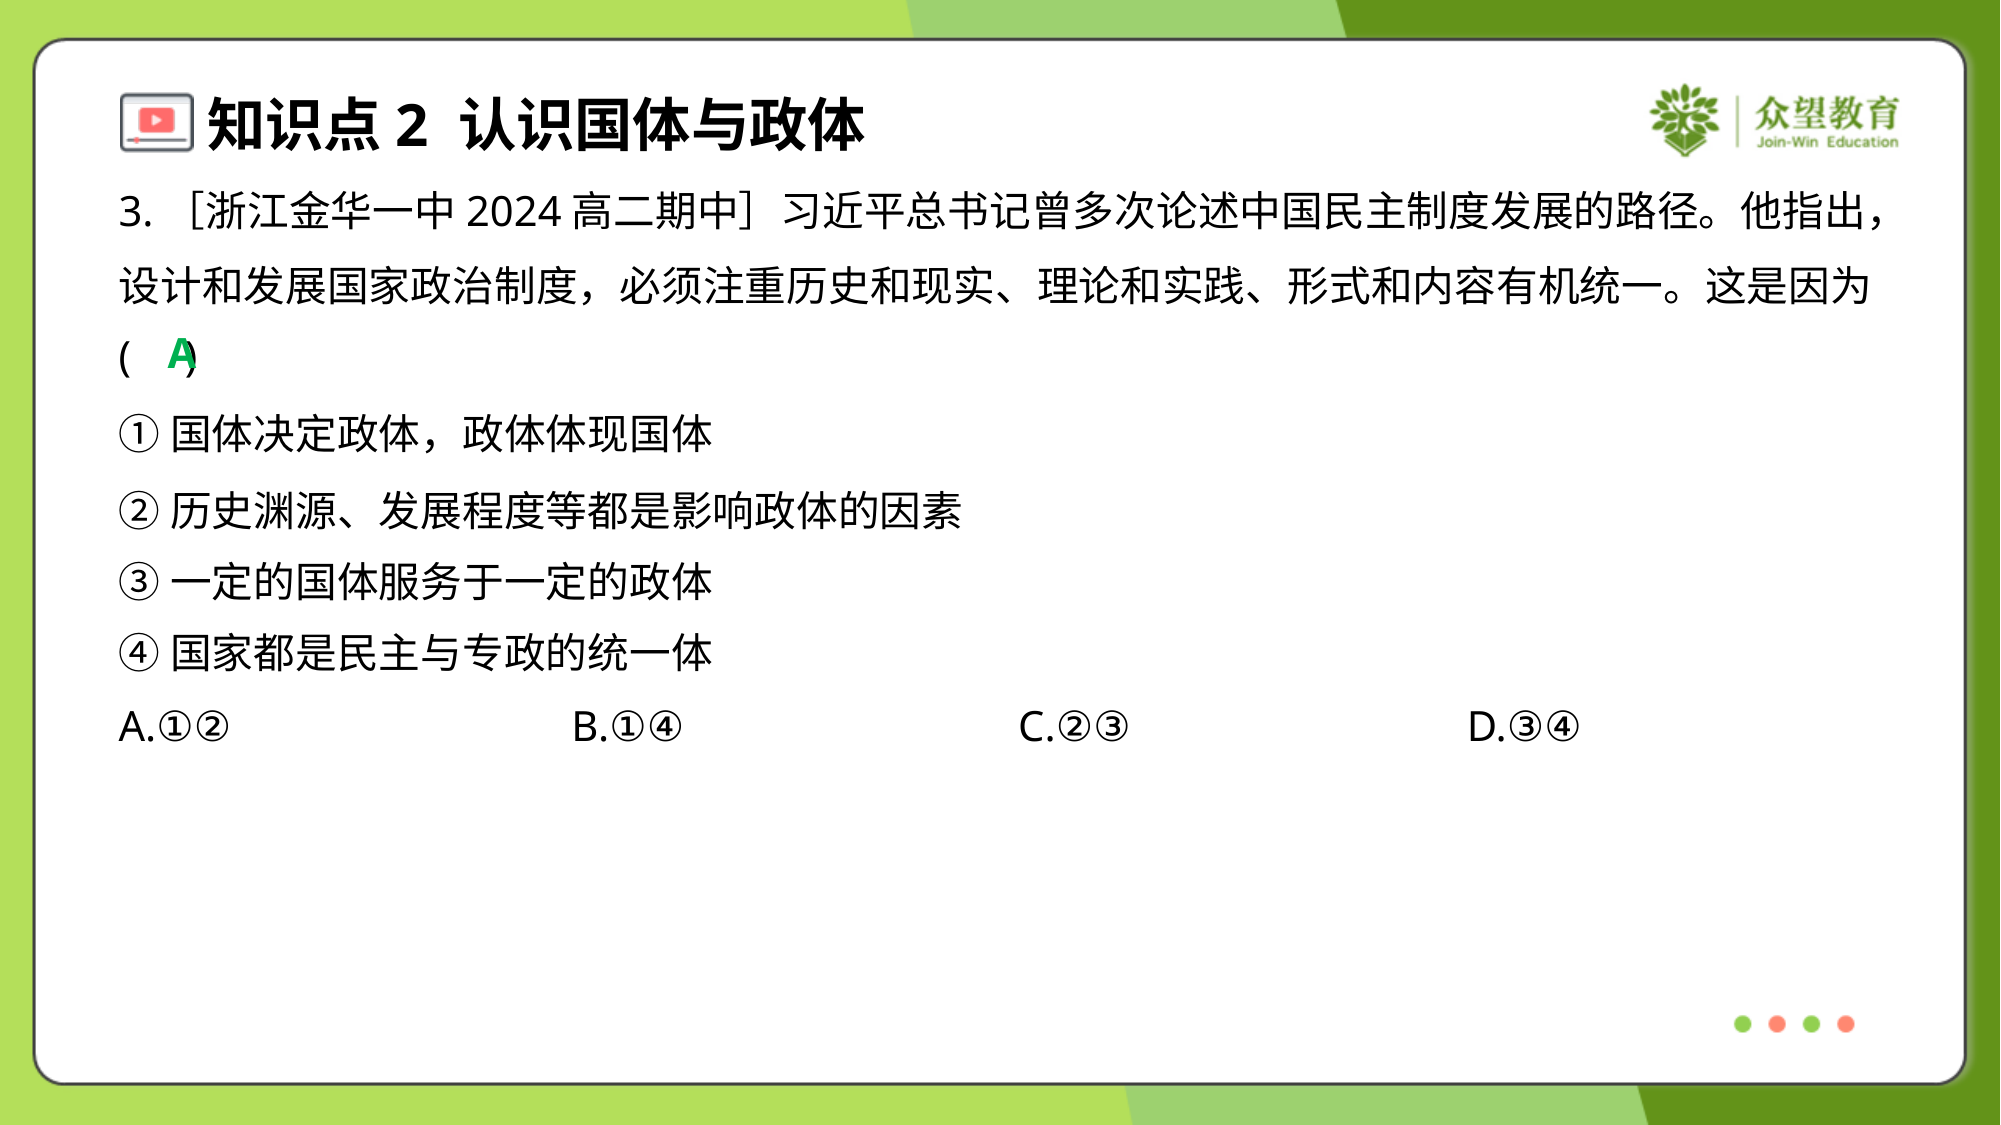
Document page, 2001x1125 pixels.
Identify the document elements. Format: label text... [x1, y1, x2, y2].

picture [0, 0, 2000, 1125]
text_box 3.［浙江金华一中2024高二期中］习近平总书记曾多次论述中国民主制度发展的路径。他指出， 设计和发展国家政治制度，必须注重历史和现实、理论和实践、形式和内容有机统一。这是因为 ( ) [118, 159, 1883, 373]
text_box A.①② B.①④ C.②③ D.③④ [118, 674, 1883, 741]
text_box ①国体决定政体，政体体现国体 ②历史渊源、发展程度等都是影响政体的因素 ③一定的国体服务于一定的政体 ④国家都是民主与专政的统一体 [118, 382, 1883, 599]
text_box A [151, 306, 213, 371]
